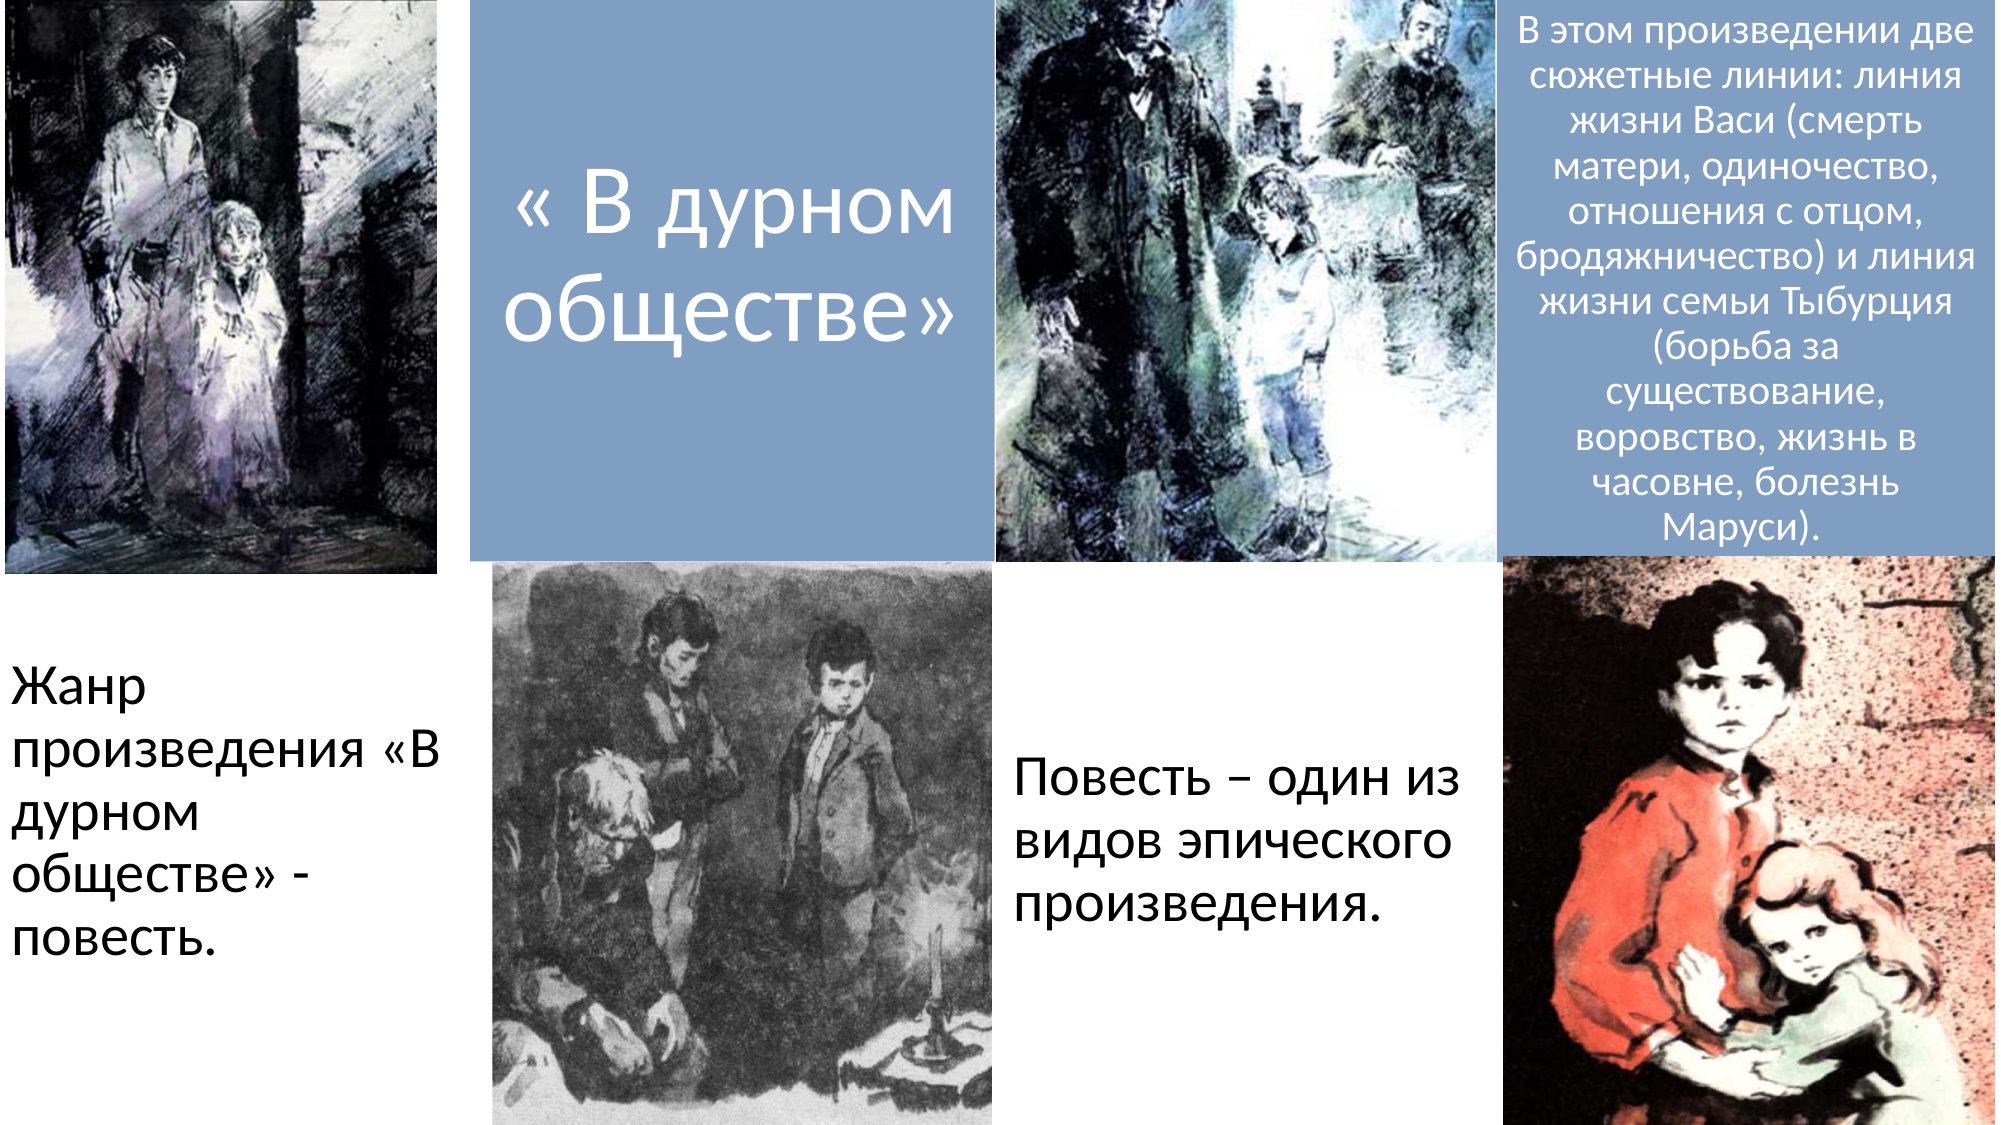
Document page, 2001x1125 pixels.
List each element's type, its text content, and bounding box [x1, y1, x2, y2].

picture [5, 0, 437, 575]
list « В дурном обществе» [470, 0, 995, 562]
picture [492, 562, 992, 1125]
picture [995, 0, 1496, 562]
list Жанр произведения «В дурном обществе» - повесть. [0, 562, 492, 1125]
picture [1500, 556, 2000, 1125]
list Повесть – один из видов эпического произведения. [998, 562, 1497, 1125]
list В этом произведении две сюжетные линии: линия жизни Васи (смерть матери, одиночество, отношения с отцом, бродяжничество) и линия жизни семьи Тыбурция (борьба за существование, воровство, жизнь в часовне, болезнь Маруси). [1496, 0, 1995, 563]
